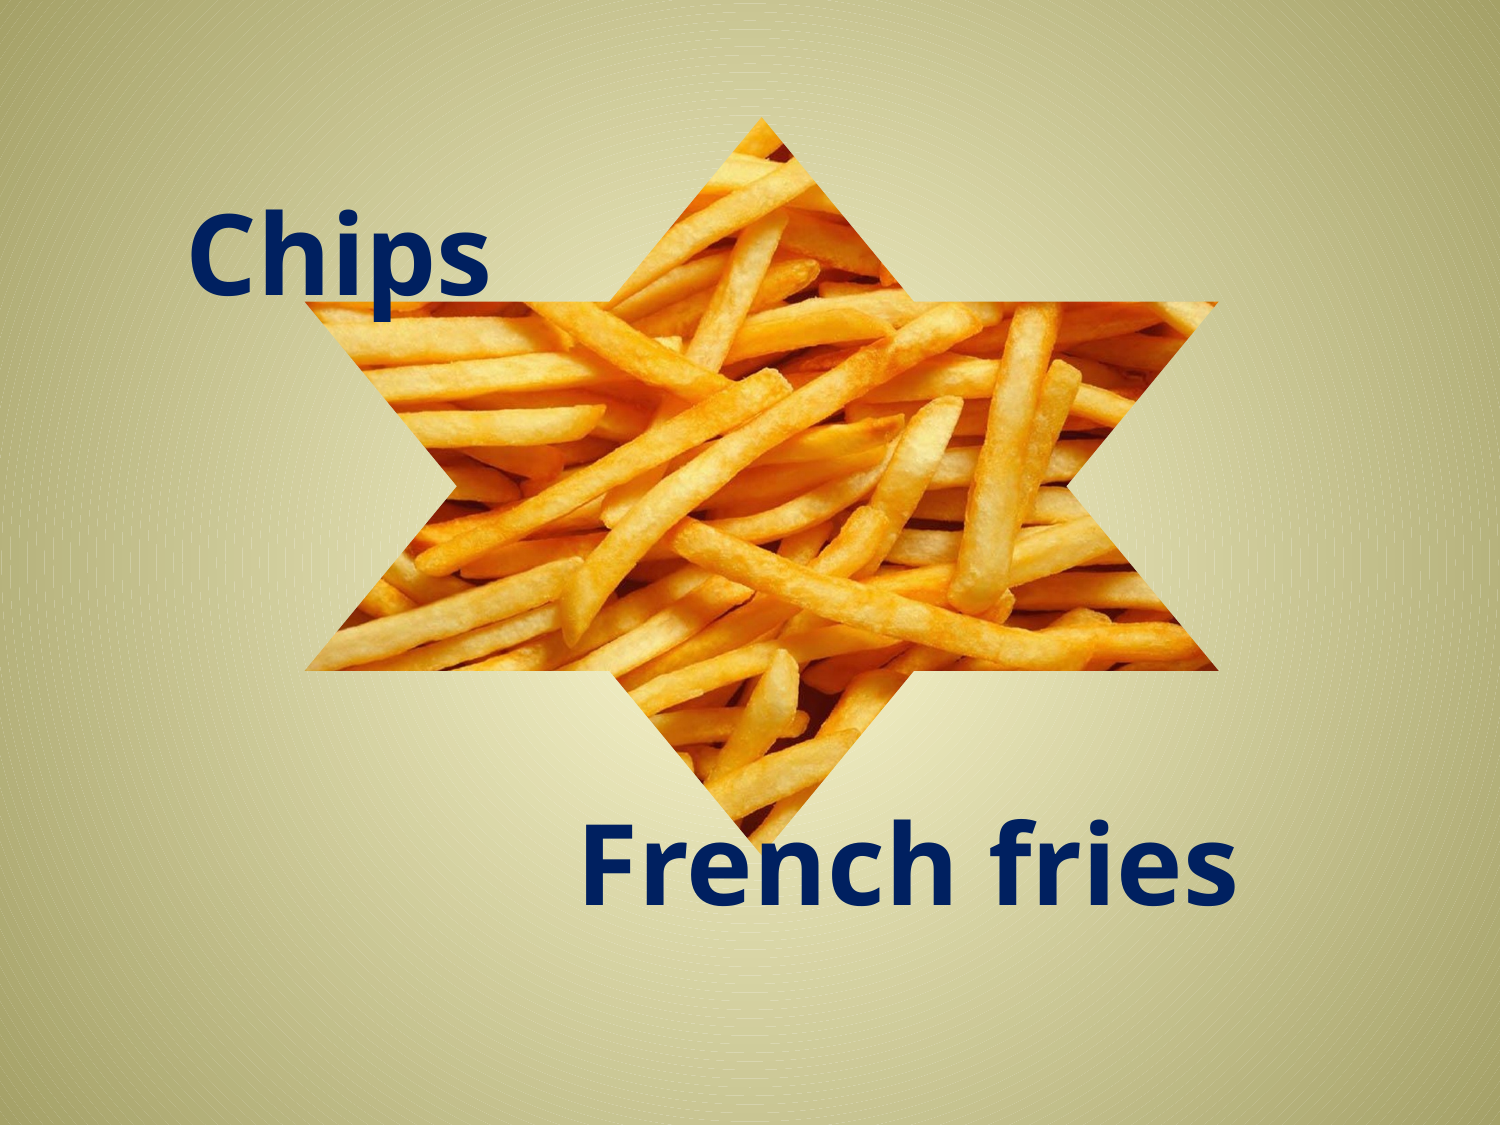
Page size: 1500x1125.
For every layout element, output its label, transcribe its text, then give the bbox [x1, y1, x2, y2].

text_box Chips [170, 175, 299, 326]
text_box French fries [410, 785, 1407, 935]
picture [304, 116, 1219, 856]
